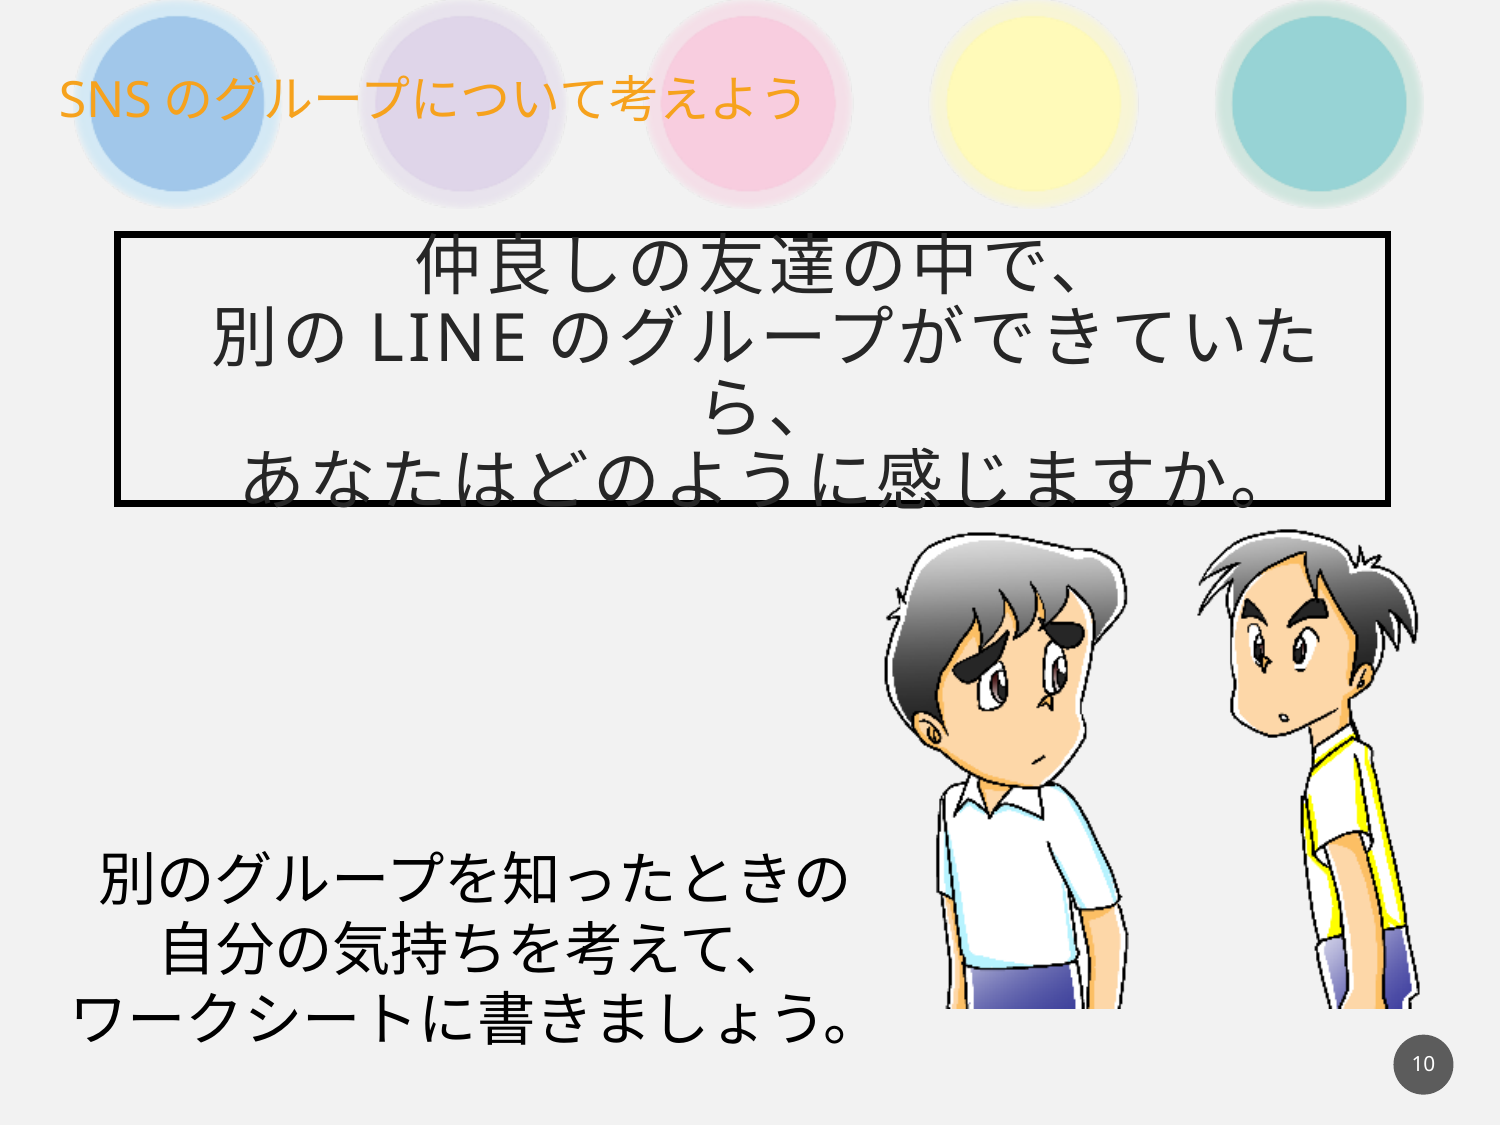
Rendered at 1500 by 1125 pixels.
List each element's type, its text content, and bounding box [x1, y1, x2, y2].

title 仲良しの友達の中で、 別のLINEのグループができていたら、 あなたはどのように感じますか。 [115, 232, 1390, 506]
picture [863, 503, 1462, 1009]
picture [73, 0, 1424, 209]
picture [73, 102, 79, 113]
text_box 別のグループを知ったときの 自分の気持ちを考えて、 ワークシートに書きましょう。 [43, 834, 907, 1060]
slide_number 10 [1393, 1034, 1454, 1095]
